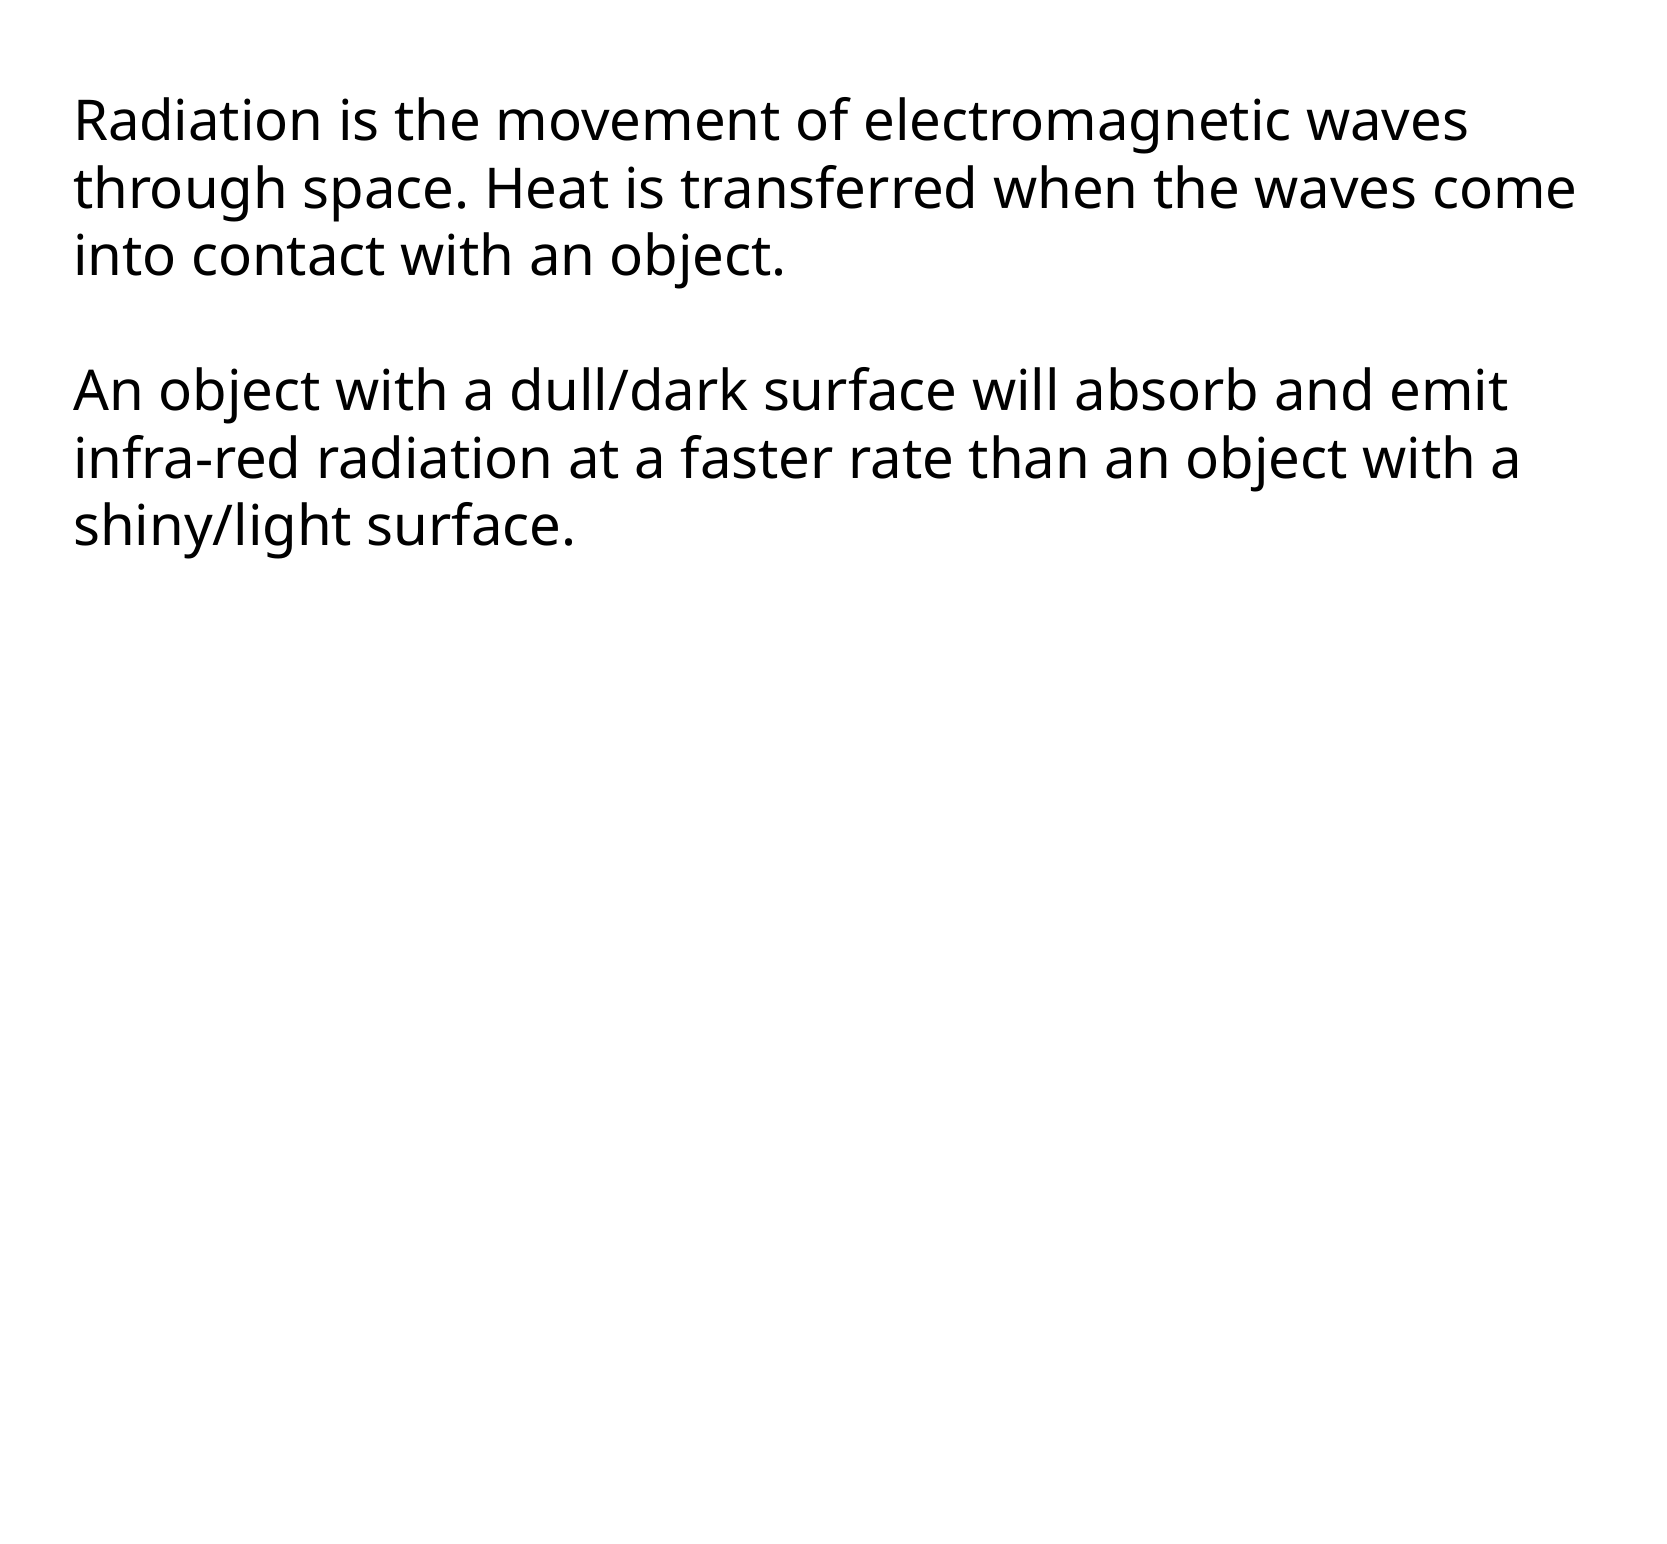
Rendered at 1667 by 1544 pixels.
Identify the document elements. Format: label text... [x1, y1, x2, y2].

text_box Radiation is the movement of electromagnetic waves through space. Heat is transferred when the waves come into contact with an object. An object with a dull/dark surface will absorb and emit infra-red radiation at a faster rate than an object with a shiny/light surface. [58, 77, 1596, 565]
